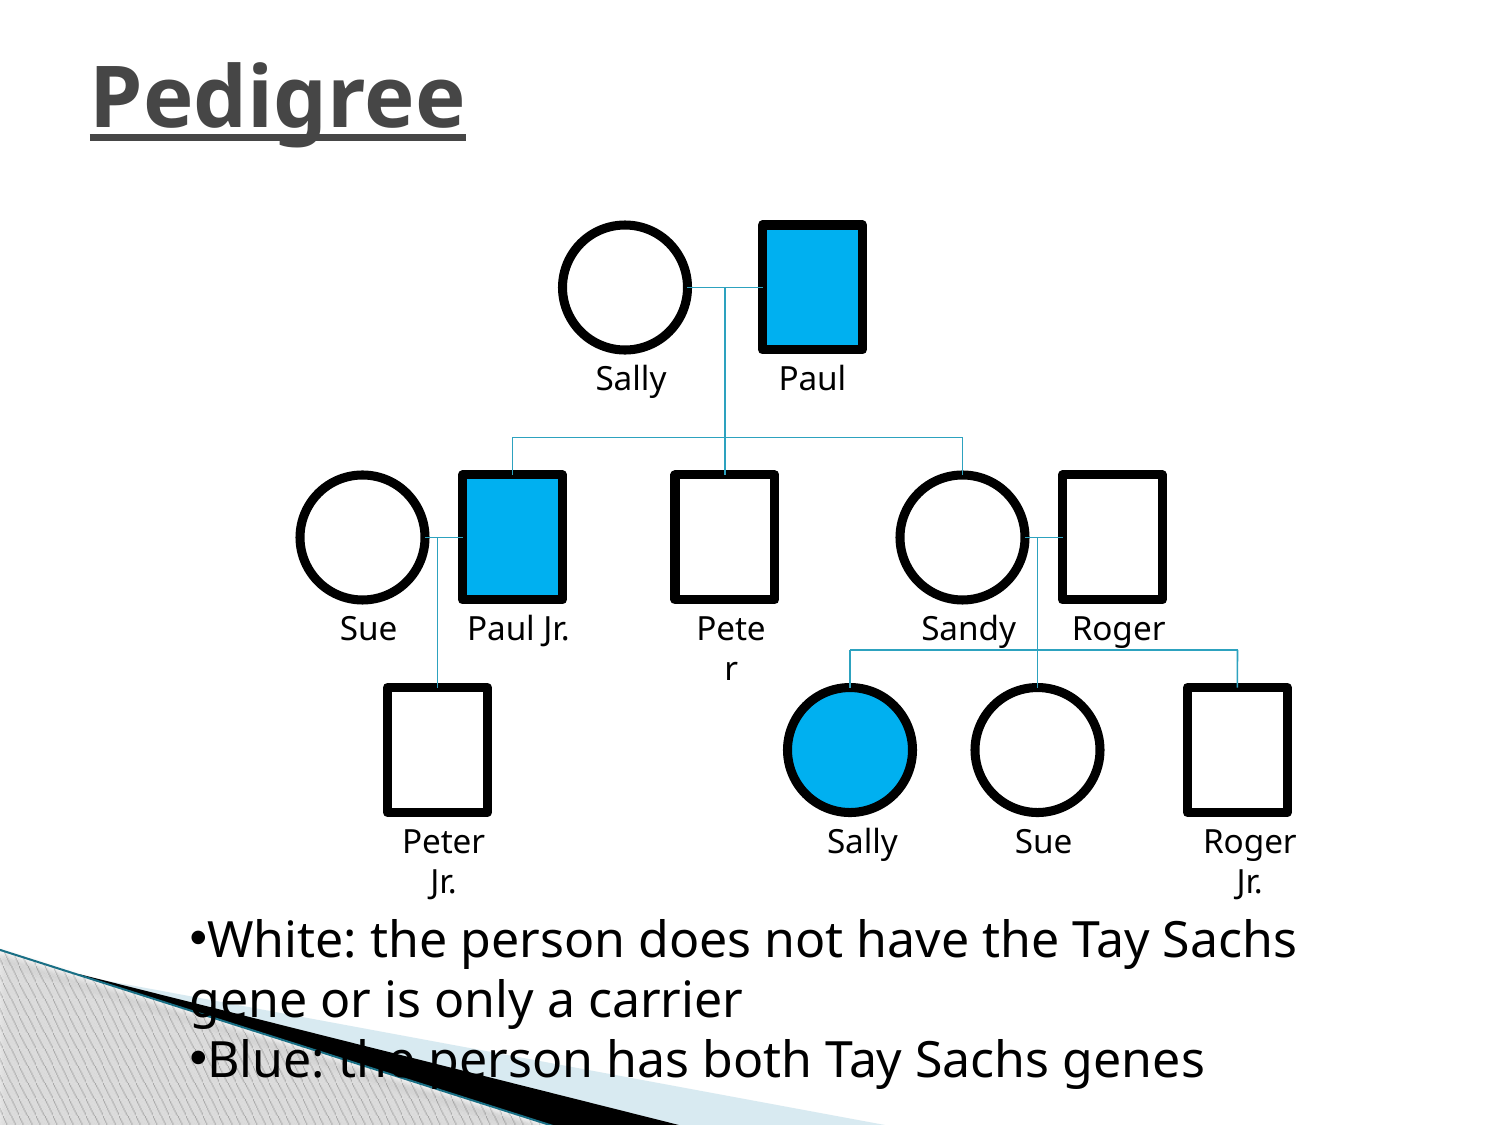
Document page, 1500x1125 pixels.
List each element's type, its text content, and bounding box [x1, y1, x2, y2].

text_box [970, 683, 1105, 812]
text_box [782, 683, 918, 812]
text_box [458, 470, 567, 599]
text_box Sandy [899, 599, 1038, 649]
text_box [295, 470, 430, 599]
text_box Paul [762, 349, 863, 405]
text_box Sally [812, 812, 950, 868]
text_box Sue [974, 812, 1113, 868]
text_box Sally [562, 349, 700, 405]
text_box [758, 220, 867, 354]
text_box [383, 683, 492, 812]
title Pedigree [75, 0, 1425, 188]
text_box Sue [299, 599, 438, 655]
text_box Paul Jr. [449, 599, 588, 655]
text_box [1058, 470, 1167, 599]
text_box Peter Jr. [374, 812, 513, 907]
text_box [1183, 683, 1292, 812]
text_box Roger [1049, 599, 1188, 649]
text_box Roger Jr. [1174, 812, 1325, 907]
text_box Peter [675, 599, 788, 695]
text_box [557, 220, 693, 349]
text_box [895, 470, 1030, 599]
text_box White: the person does not have the Tay Sachs gene or is only a carrier Blue: the person has both Tay Sachs genes [174, 899, 1375, 1095]
text_box [670, 470, 779, 604]
